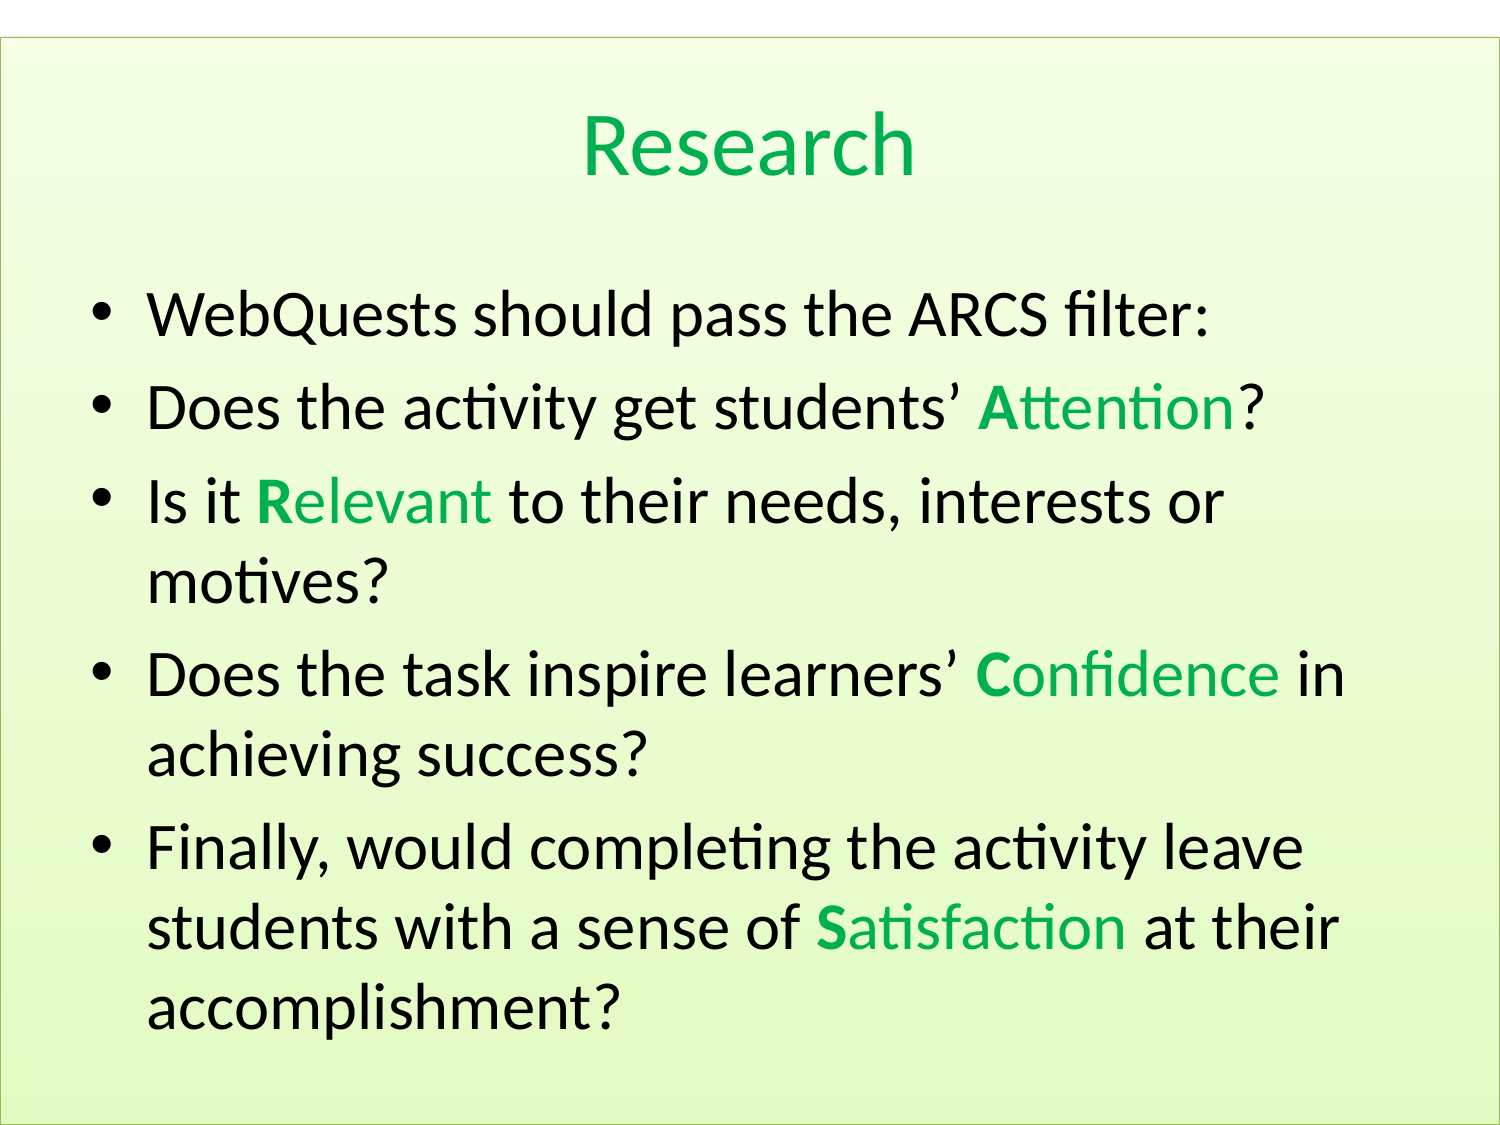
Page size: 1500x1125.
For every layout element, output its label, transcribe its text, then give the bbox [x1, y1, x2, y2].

list WebQuests should pass the ARCS filter: Does the activity get students’ Attention? Is it Relevant to their needs, interests or motives? Does the task inspire learners’ Confidence in achieving success? Finally, would completing the activity leave students with a sense of Satisfaction at their accomplishment? [75, 262, 1425, 1051]
title Research [75, 45, 1425, 233]
text_box [0, 37, 1500, 1125]
